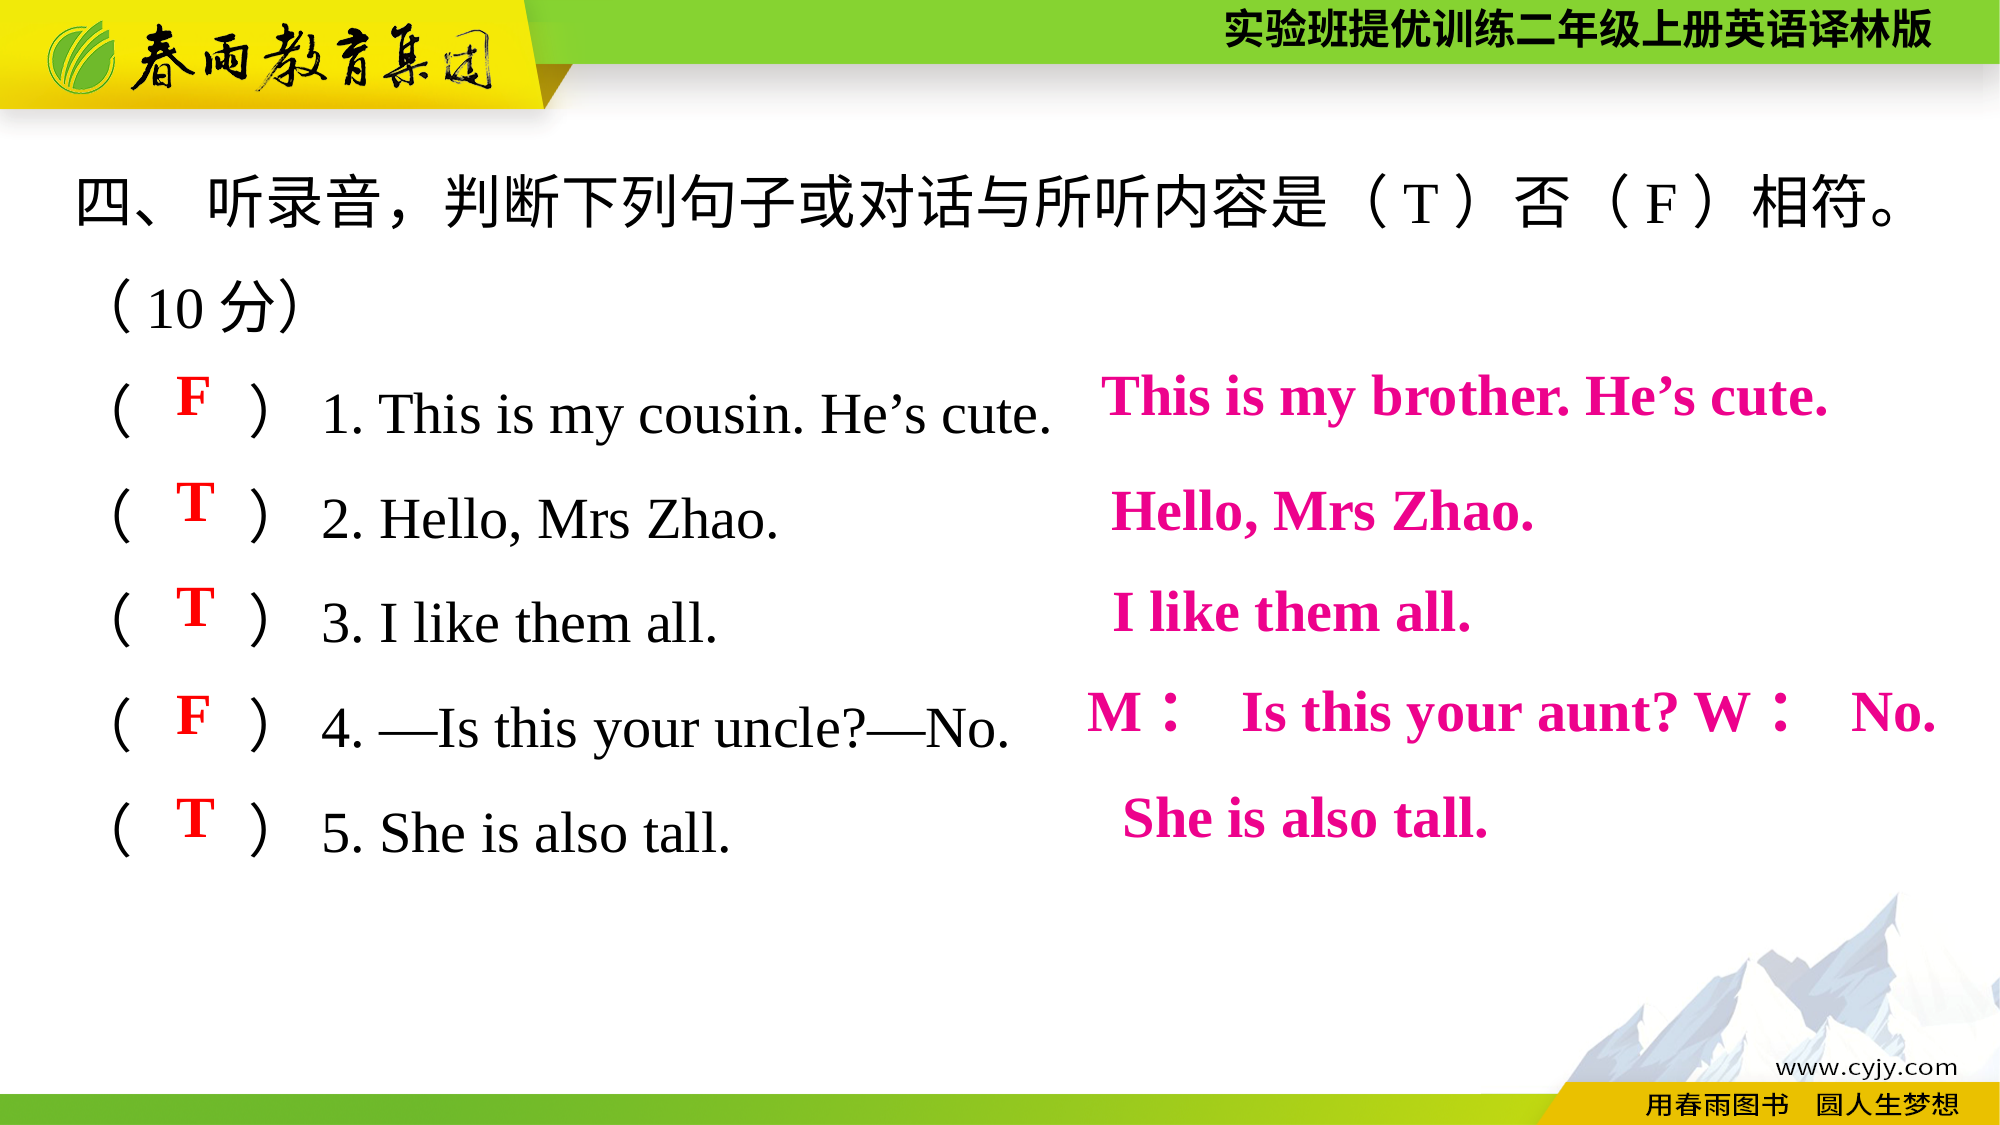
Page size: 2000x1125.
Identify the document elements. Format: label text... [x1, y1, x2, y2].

picture [0, 0, 2000, 1125]
text_box This is my brother. He’s cute. [1086, 349, 1845, 435]
text_box T [161, 456, 231, 541]
text_box Hello, Mrs Zhao. [1096, 465, 1551, 550]
text_box T [161, 560, 231, 646]
text_box F [161, 668, 227, 754]
list 四、 听录音，判断下列句子或对话与所听内容是（T）否（F）相符。（10分） （ ）1. This is my cousin. He’s cute. （ ）2. Hello, Mrs Zhao. （ ）3. I like them all. （ ）4. —Is this your uncle?—No. （ ）5. She is also tall. [59, 122, 1944, 867]
text_box T [161, 771, 231, 857]
text_box I like them all. [1097, 565, 1488, 651]
text_box F [161, 349, 227, 435]
text_box M： Is this your aunt? W： No. [1072, 665, 1953, 751]
text_box She is also tall. [1107, 771, 1505, 857]
